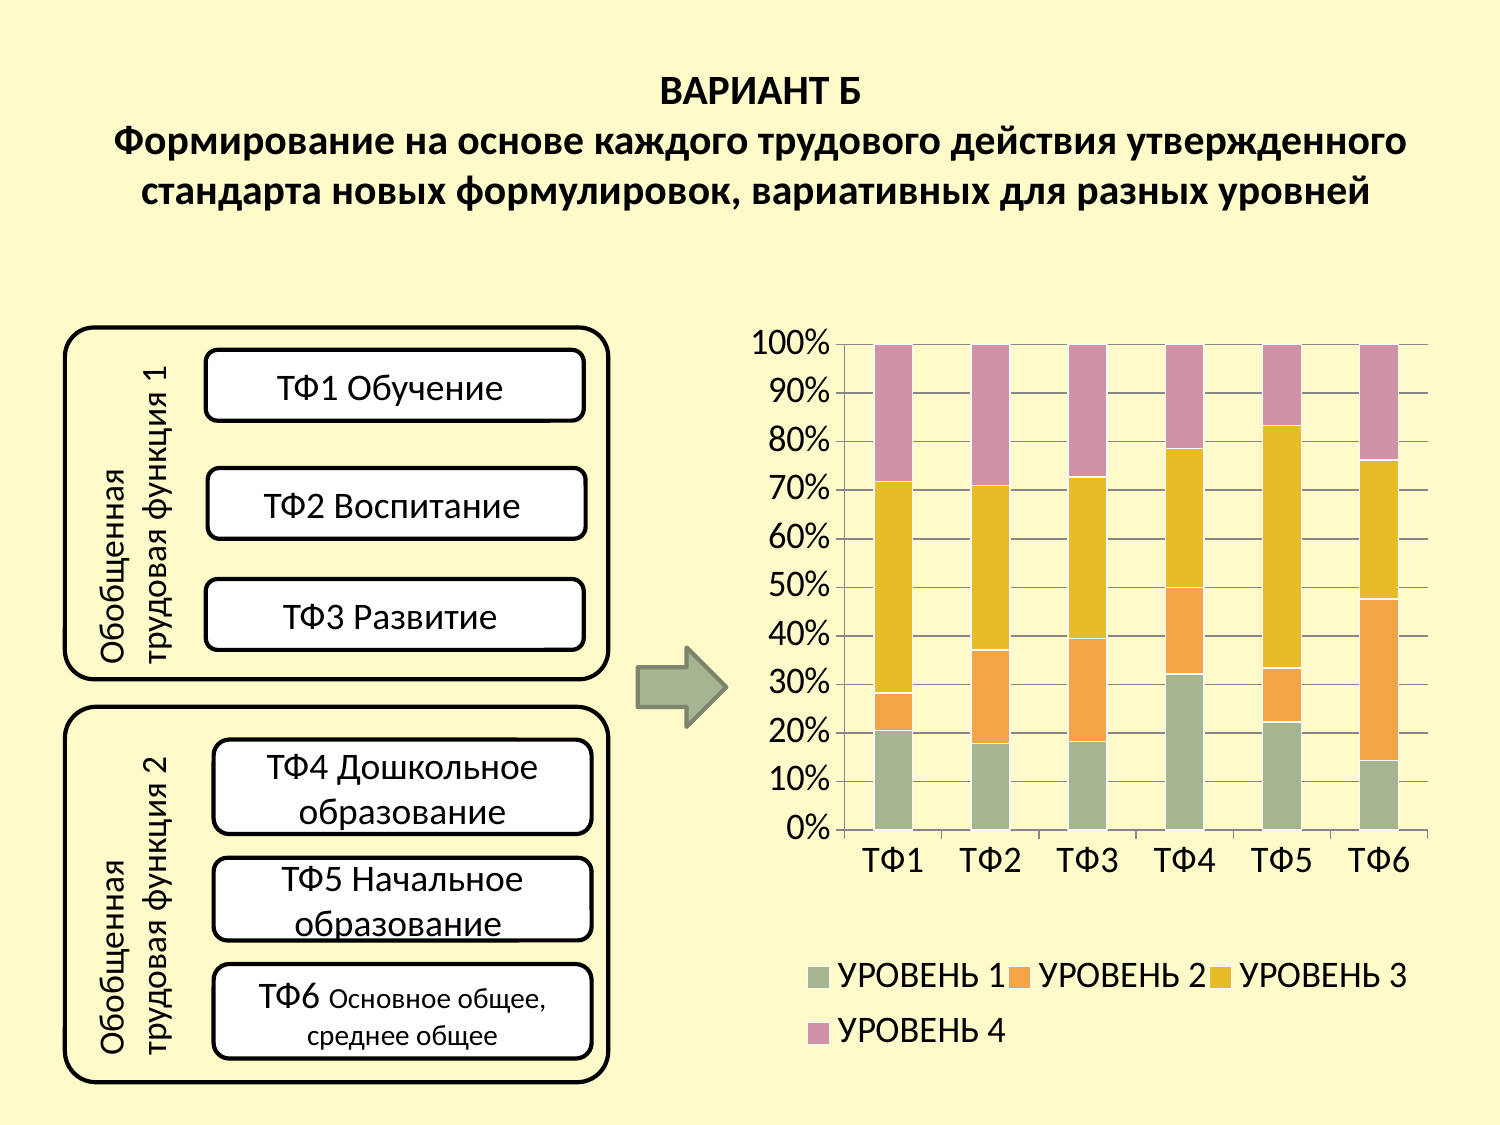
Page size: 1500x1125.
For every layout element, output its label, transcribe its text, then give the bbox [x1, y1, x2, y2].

chart [749, 314, 1450, 1071]
text_box [635, 645, 729, 729]
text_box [64, 327, 609, 1083]
title ВАРИАНТ Б Формирование на основе каждого трудового действия утвержденного стандарта новых формулировок, вариативных для разных уровней [75, 25, 1447, 250]
